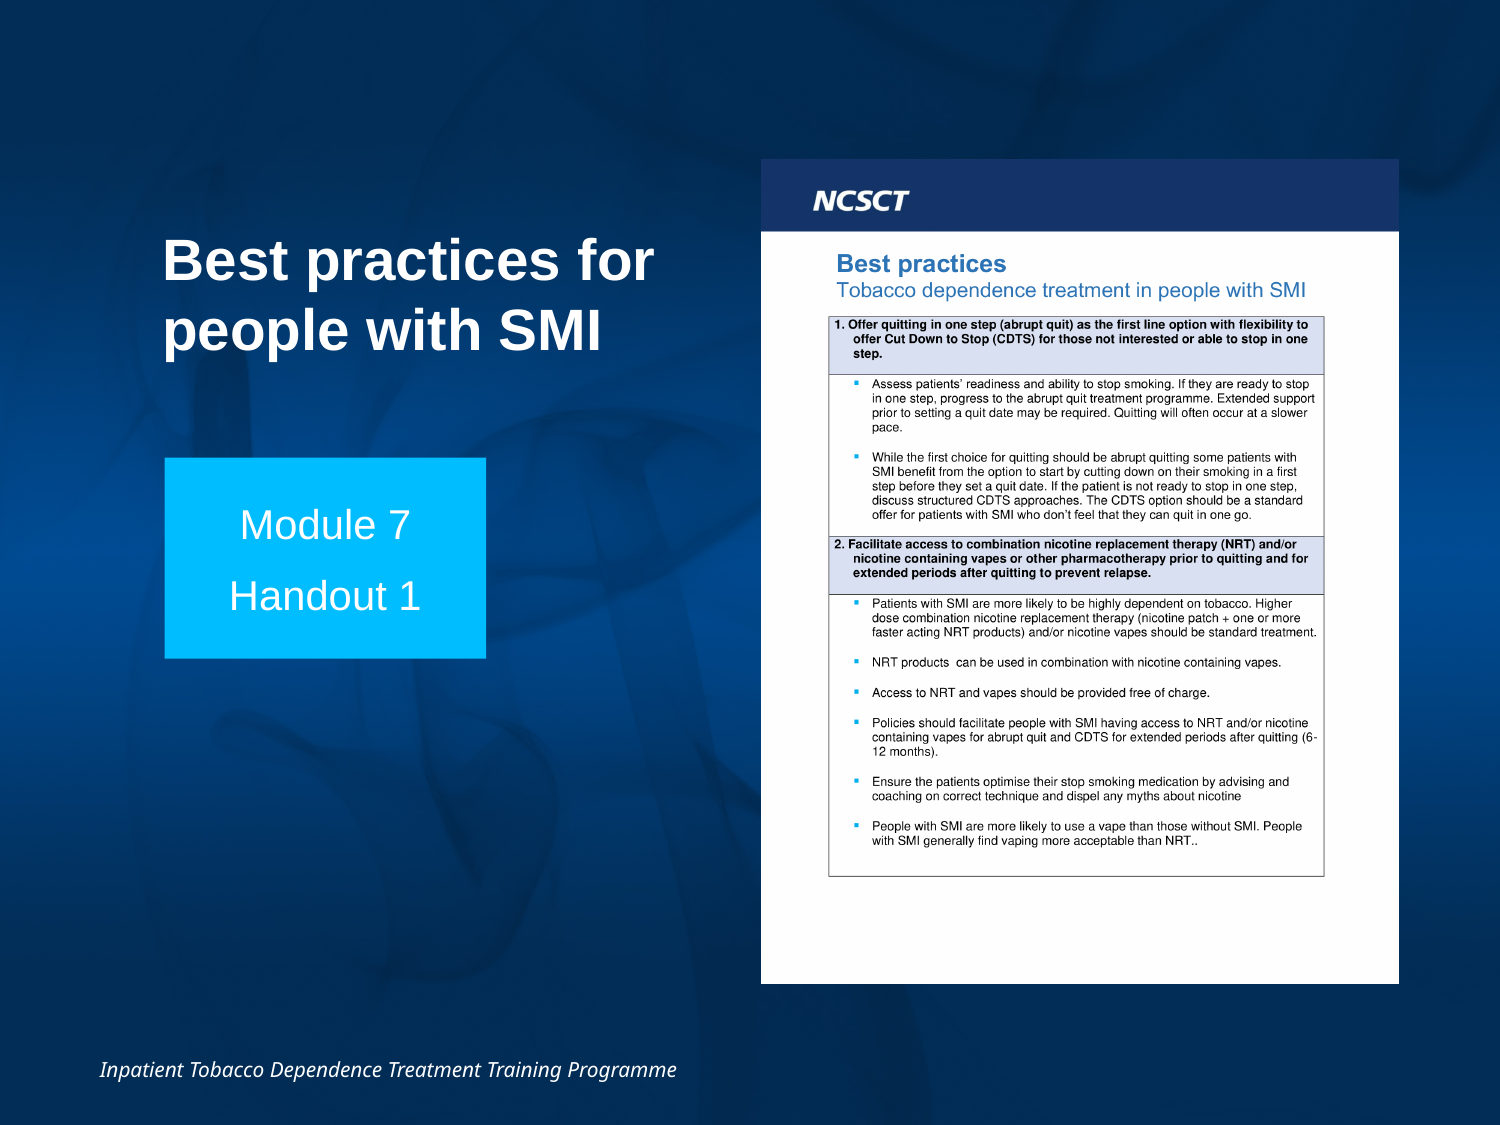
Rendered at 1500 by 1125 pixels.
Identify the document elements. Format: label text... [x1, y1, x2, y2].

picture [0, 0, 1500, 1125]
text_box Best practices for people with SMI [147, 251, 756, 334]
text_box Inpatient Tobacco Dependence Treatment Training Programme [84, 1038, 790, 1099]
text_box Module 7 Handout 1 [164, 457, 487, 659]
